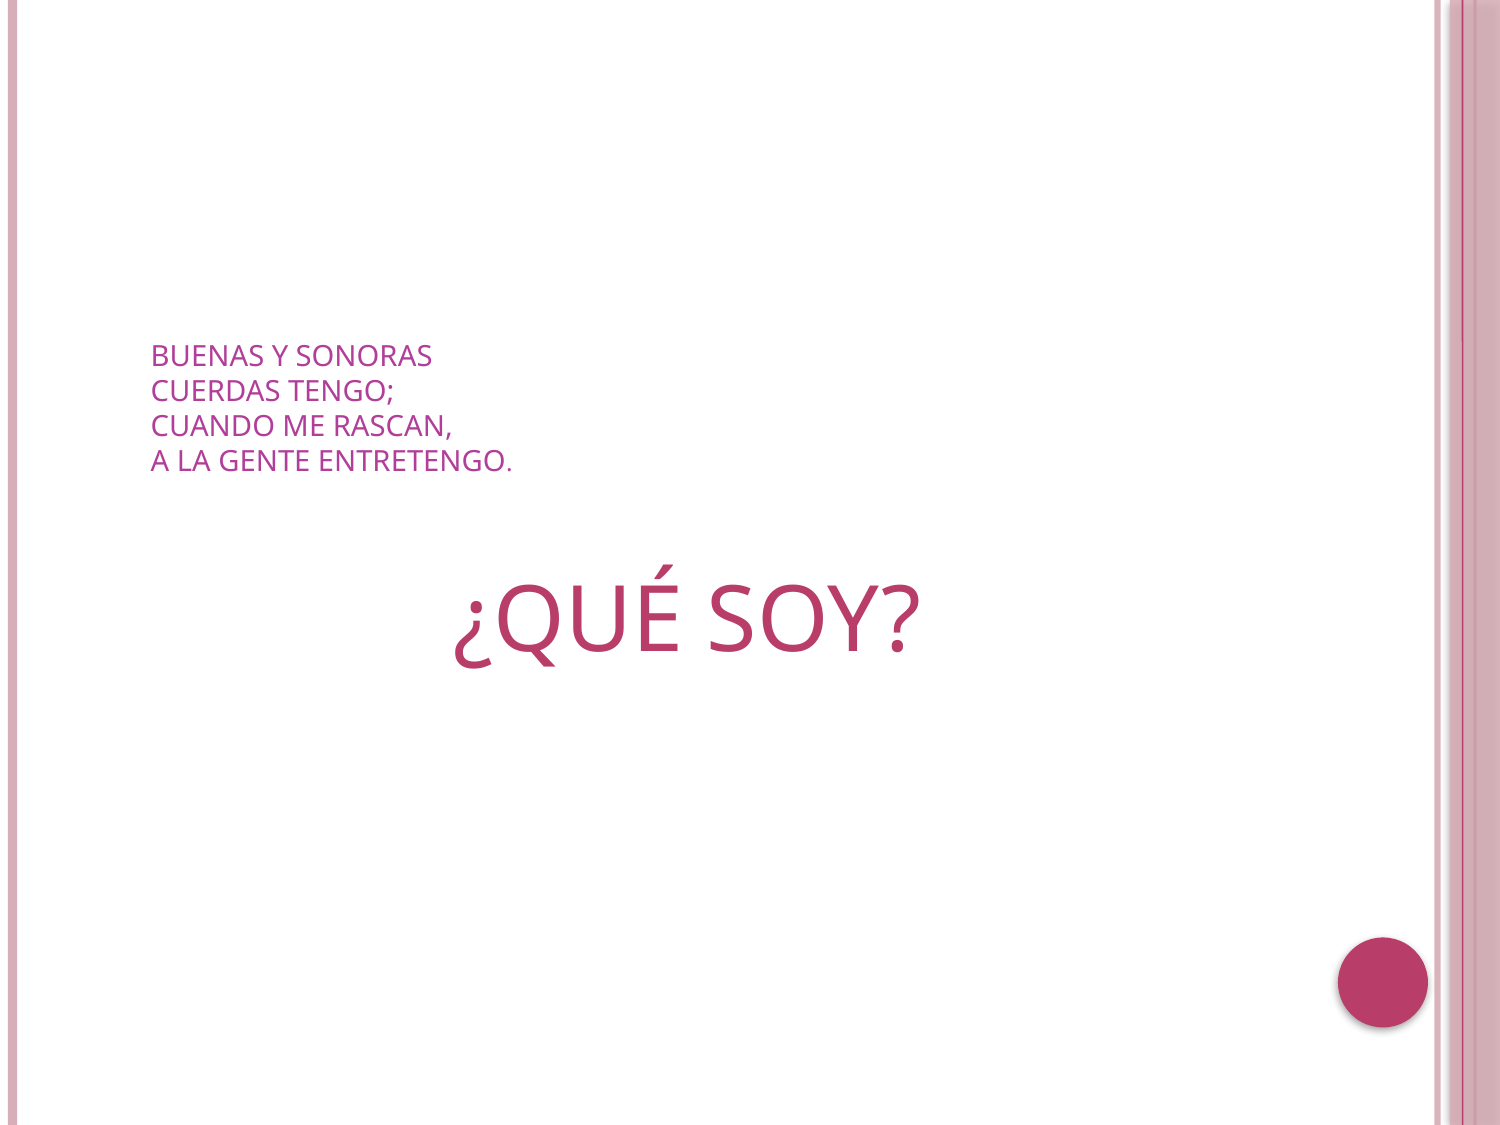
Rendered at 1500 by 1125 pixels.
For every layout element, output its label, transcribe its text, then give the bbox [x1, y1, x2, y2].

list ¿QUÉ SOY? [75, 479, 1306, 1062]
title Buenas y sonoras cuerdas tengo; cuando me rascan, a la gente entretengo. [135, 326, 1361, 514]
